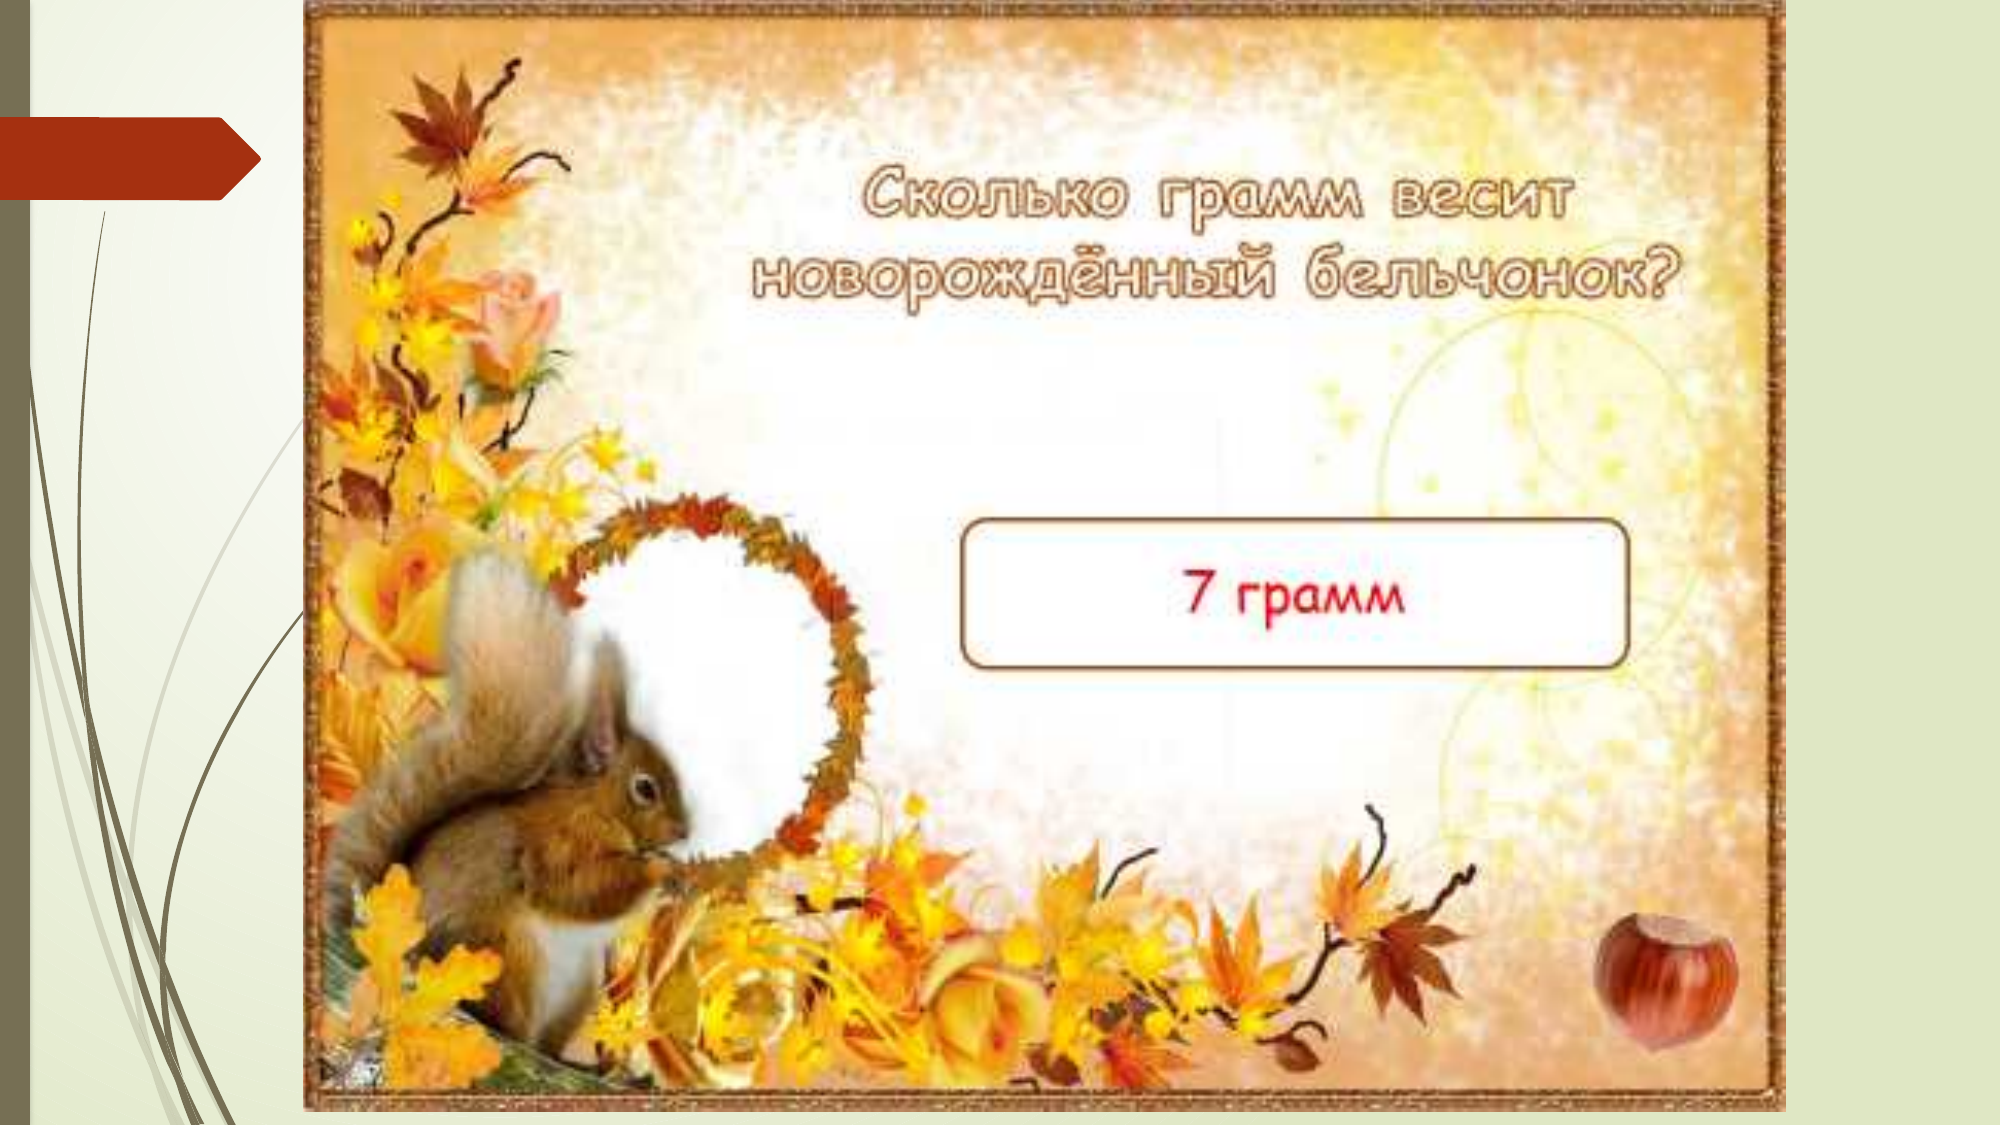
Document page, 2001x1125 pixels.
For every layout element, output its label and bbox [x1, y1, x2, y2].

picture [303, 0, 1786, 1112]
